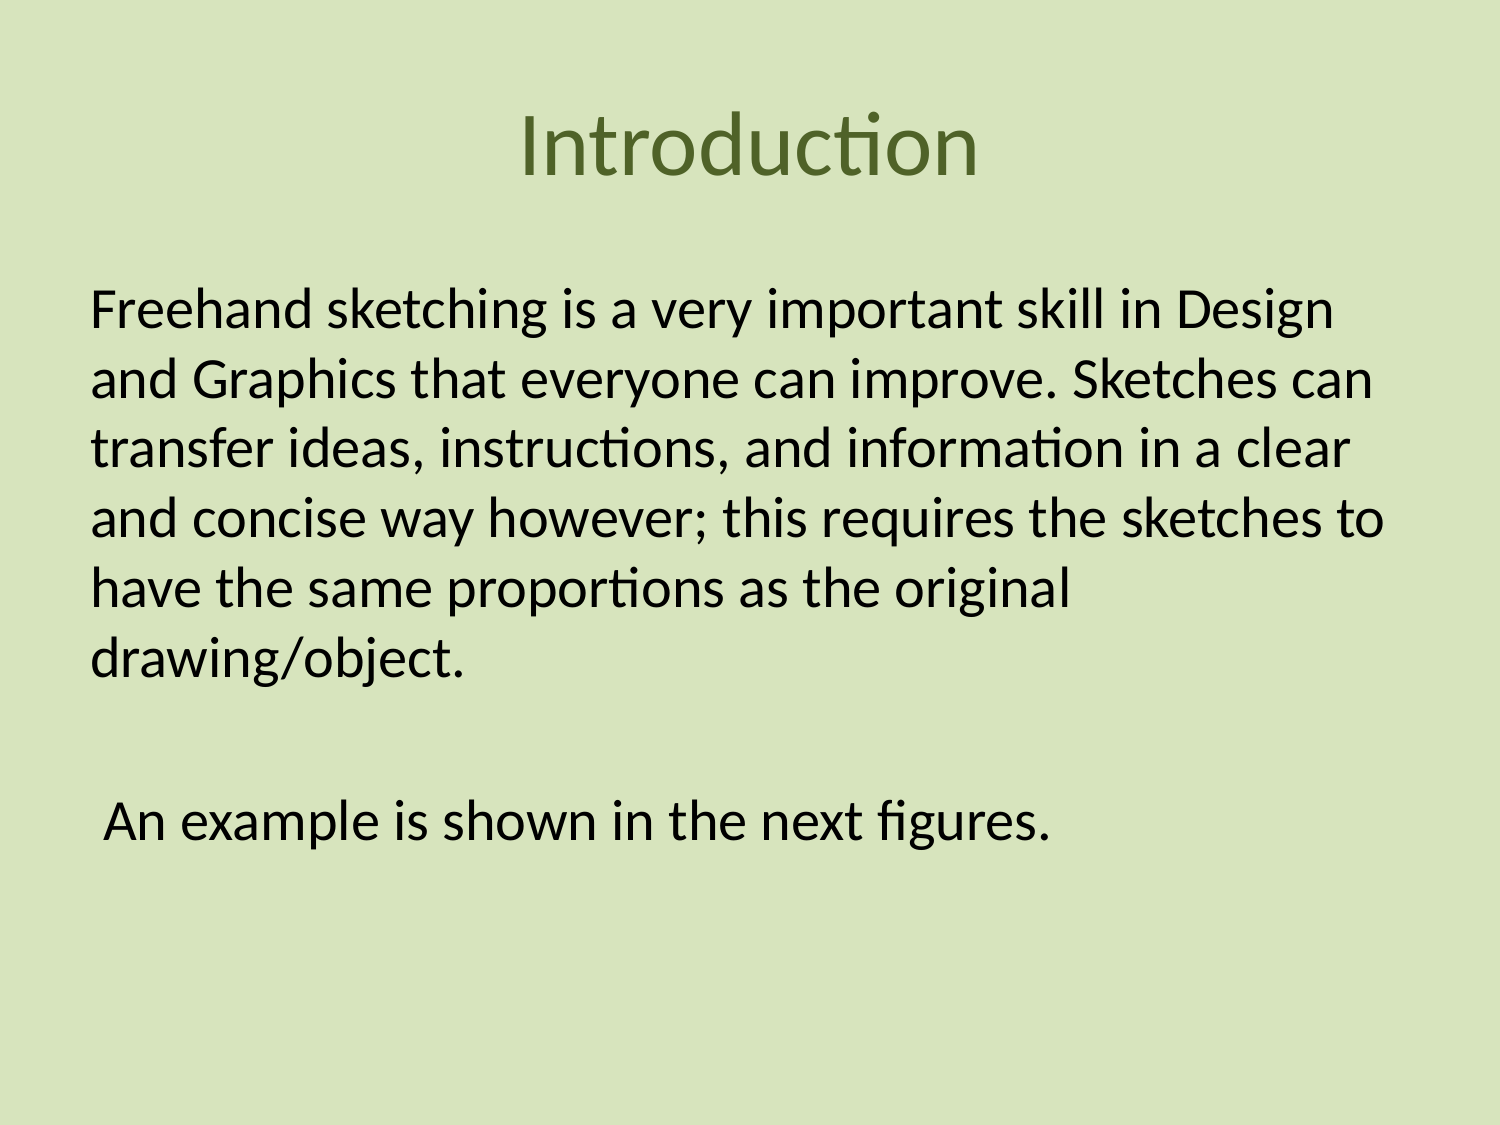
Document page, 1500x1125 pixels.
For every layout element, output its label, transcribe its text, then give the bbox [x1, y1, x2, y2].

list Freehand sketching is a very important skill in Design and Graphics that everyone can improve. Sketches can transfer ideas, instructions, and information in a clear and concise way however; this requires the sketches to have the same proportions as the original drawing/object. An example is shown in the next figures. [75, 262, 1438, 1005]
title Introduction [75, 45, 1425, 233]
